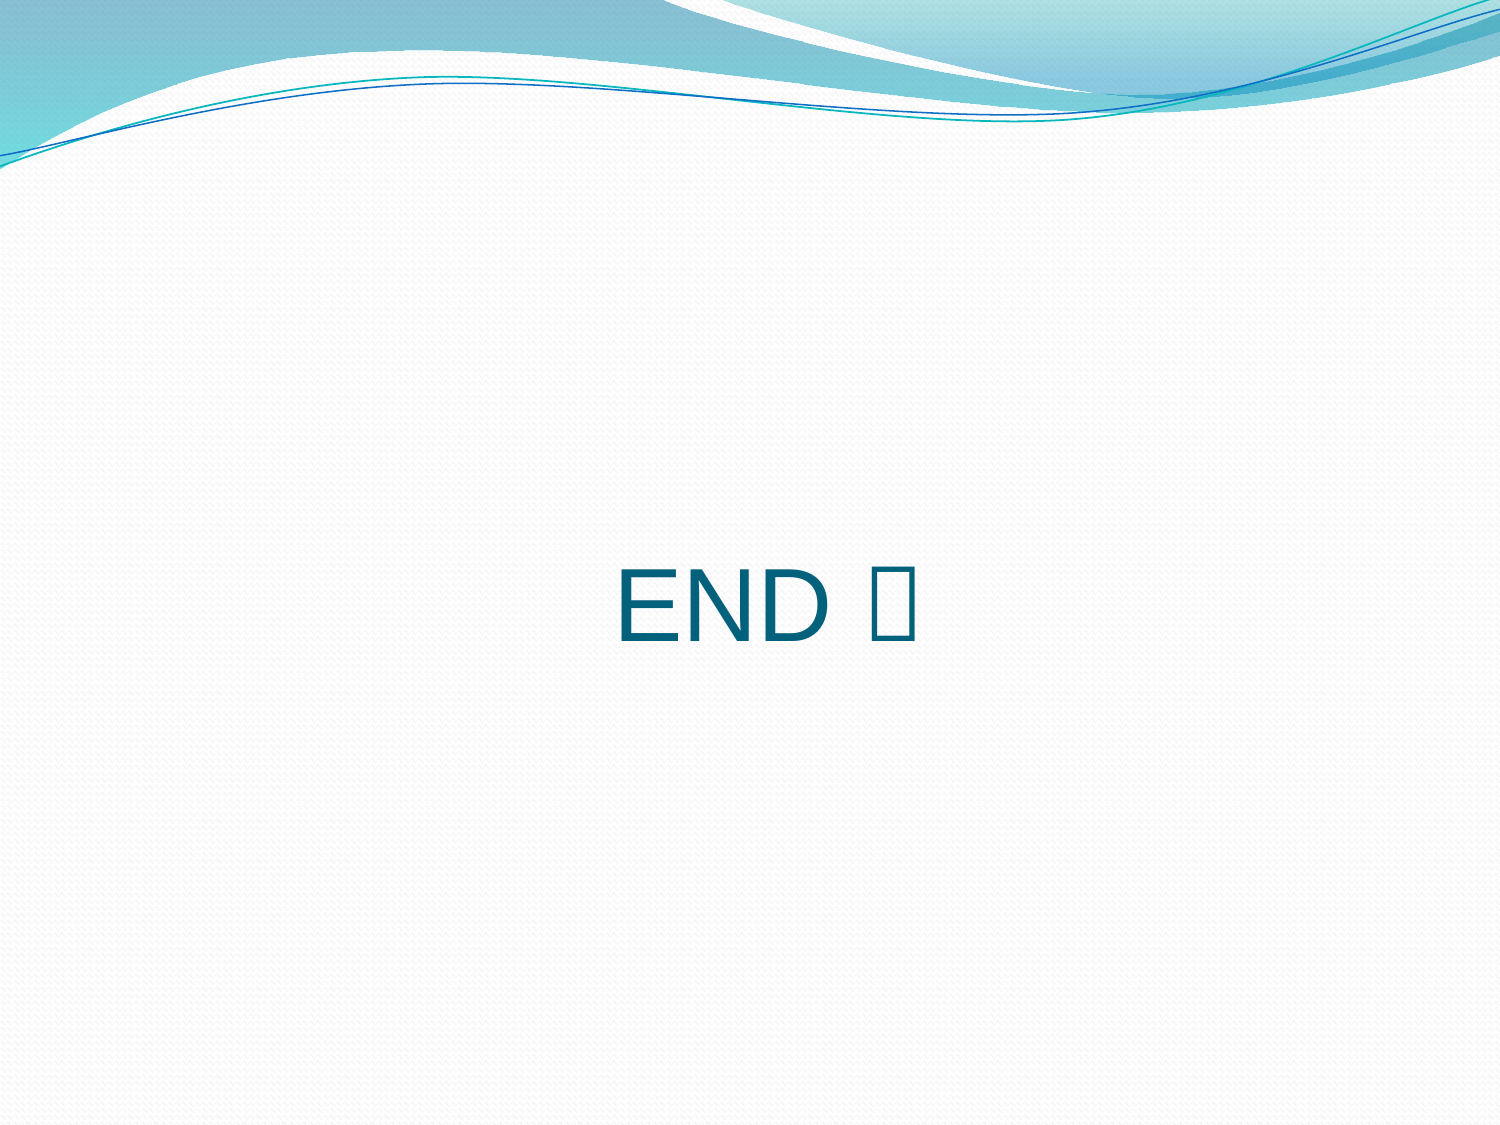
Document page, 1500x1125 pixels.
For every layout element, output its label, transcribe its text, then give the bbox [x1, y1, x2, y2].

title END  [87, 474, 1450, 663]
